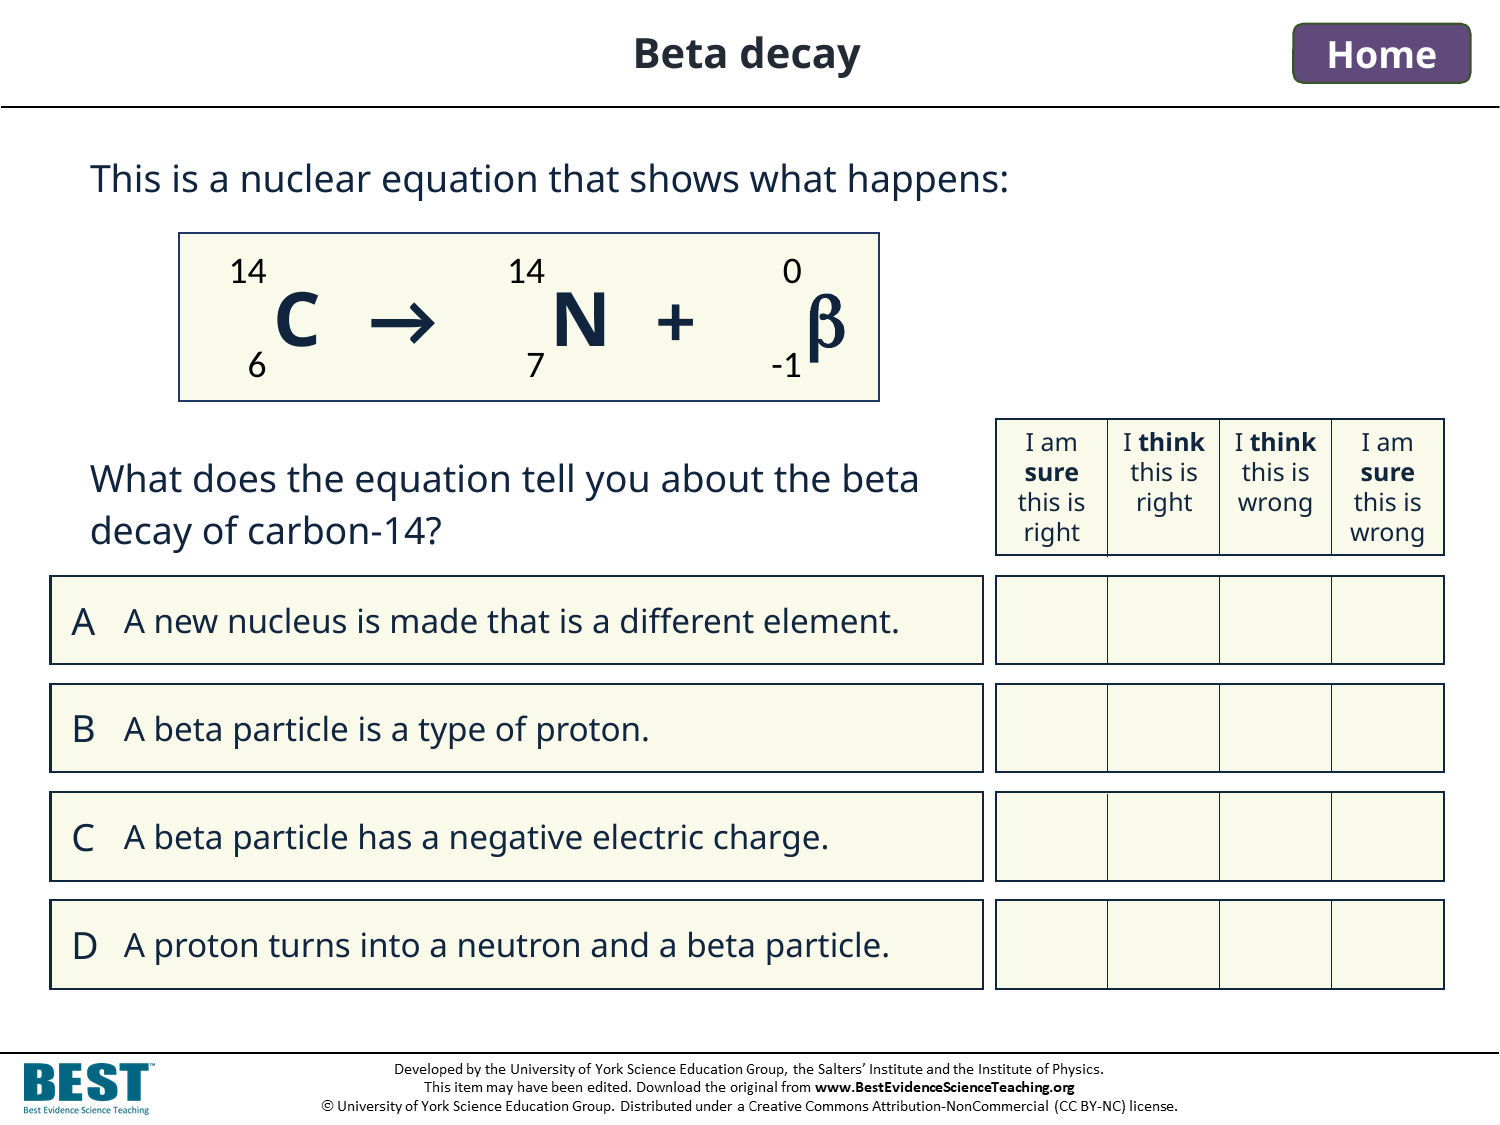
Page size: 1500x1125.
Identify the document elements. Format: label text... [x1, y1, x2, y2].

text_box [995, 683, 1444, 774]
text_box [179, 232, 880, 402]
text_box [995, 418, 1444, 557]
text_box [995, 575, 1444, 666]
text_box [995, 899, 1444, 990]
text_box Home [1292, 22, 1472, 84]
text_box Beta decay [23, 4, 1471, 99]
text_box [995, 792, 1444, 883]
picture [0, 106, 1500, 1125]
